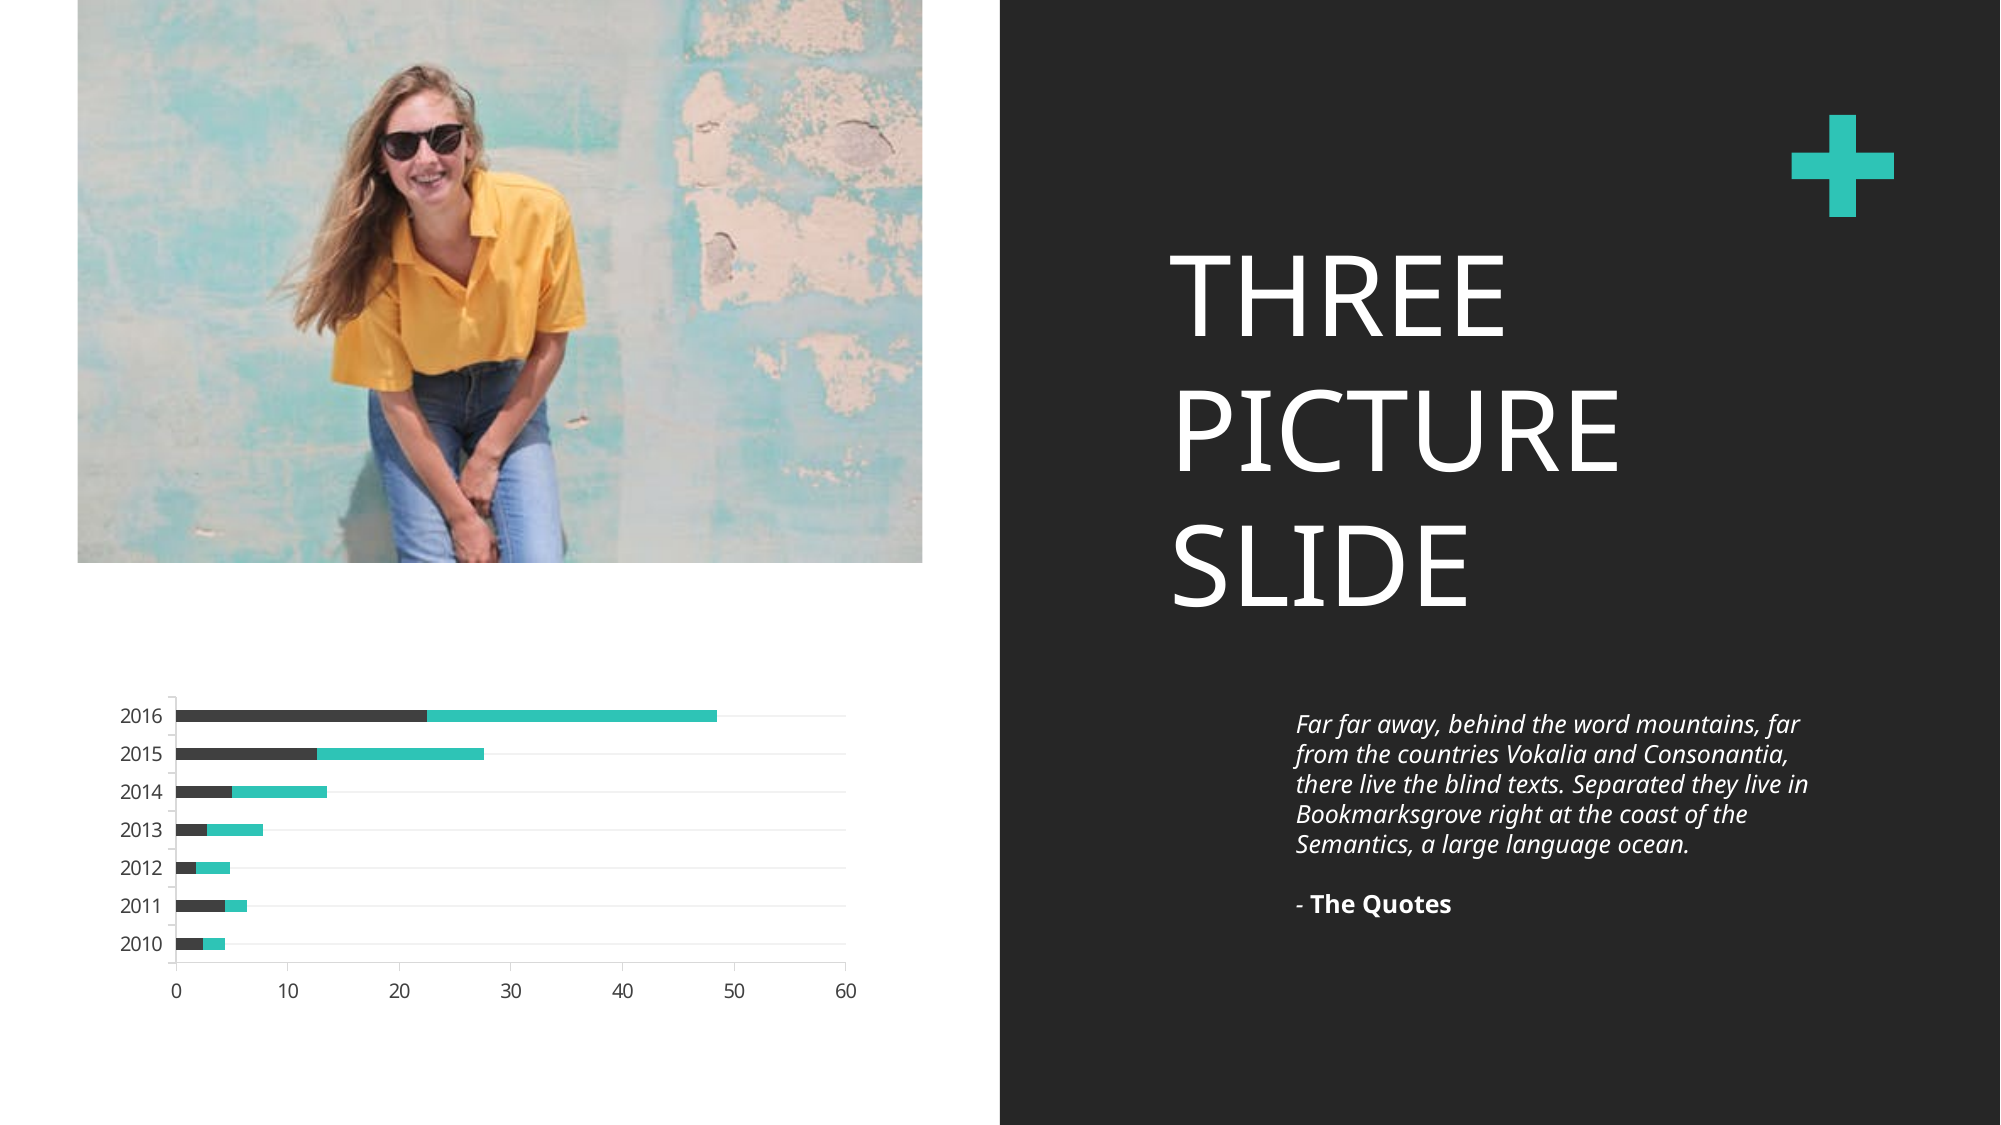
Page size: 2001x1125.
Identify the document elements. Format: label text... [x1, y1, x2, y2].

text_box [1791, 114, 1895, 218]
text_box [999, 0, 2000, 1125]
text_box THREE PICTURE SLIDE [1154, 216, 1639, 637]
text_box Far far away, behind the word mountains, far from the countries Vokalia and Consonantia, there live the blind texts. Separated they live in Bookmarksgrove right at the coast of the Semantics, a large language ocean. - The Quotes [1281, 701, 1858, 926]
picture [77, 0, 923, 563]
chart [119, 682, 858, 1005]
